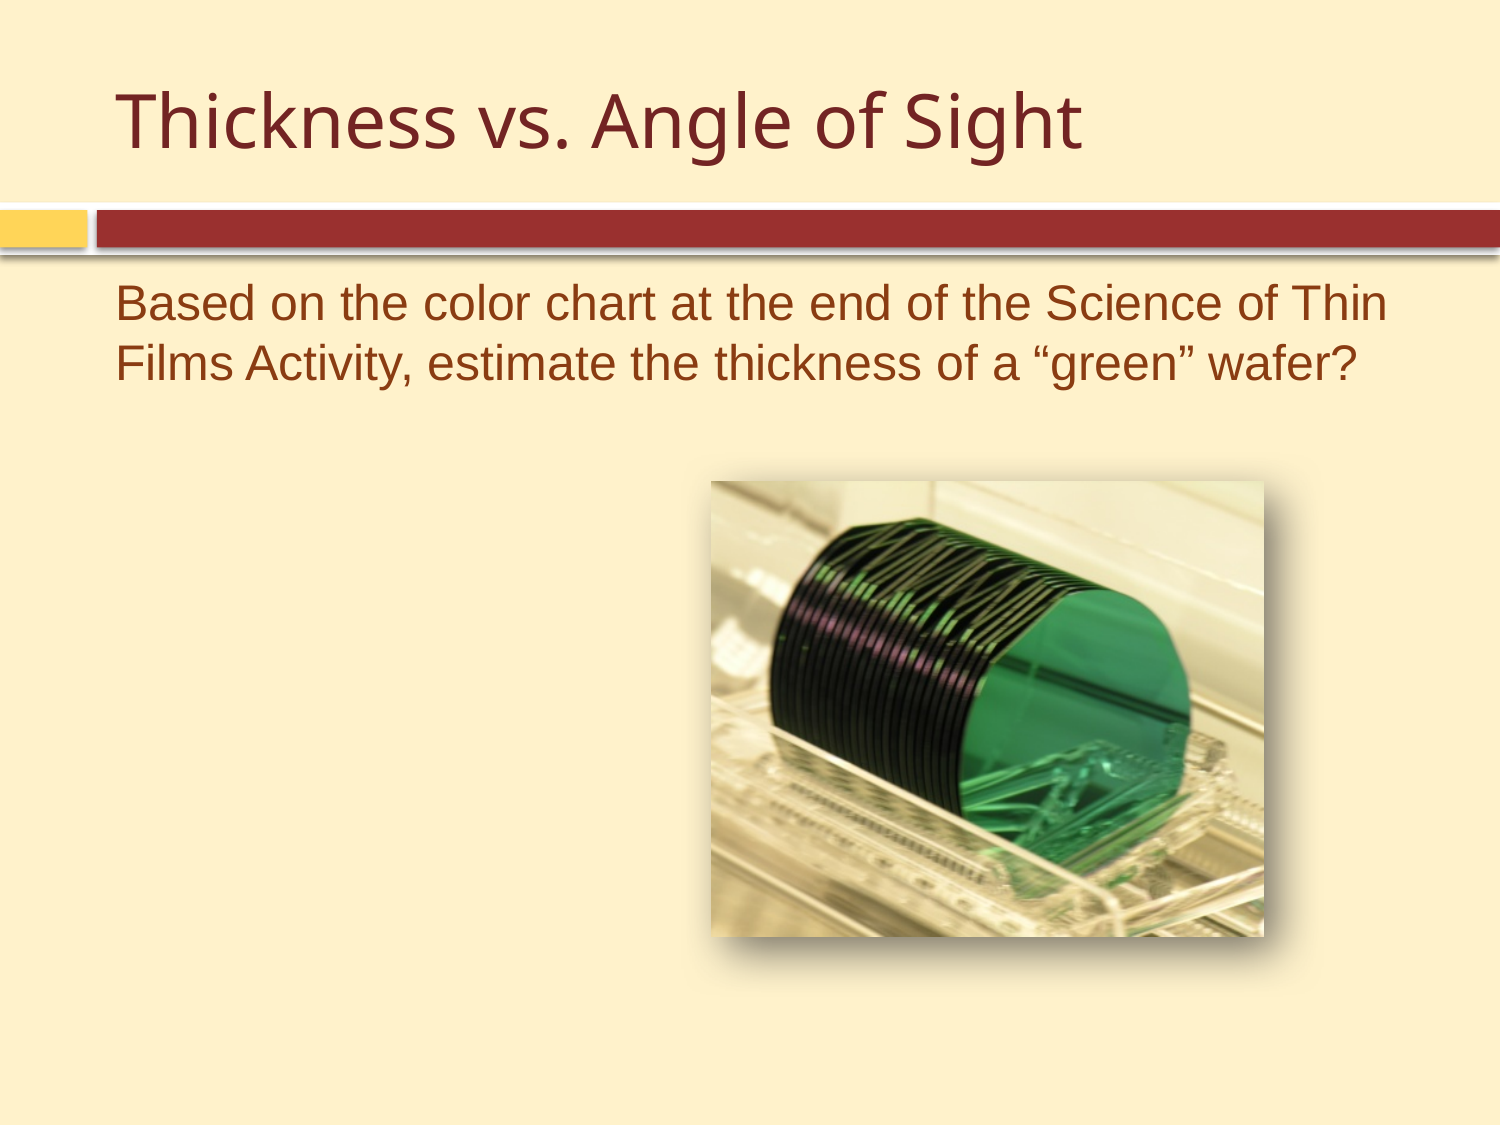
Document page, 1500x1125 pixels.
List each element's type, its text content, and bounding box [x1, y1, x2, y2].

list Based on the color chart at the end of the Science of Thin Films Activity, estimate the thickness of a “green” wafer? [100, 262, 1438, 1071]
picture [710, 481, 1264, 937]
title Thickness vs. Angle of Sight [100, 37, 1438, 200]
